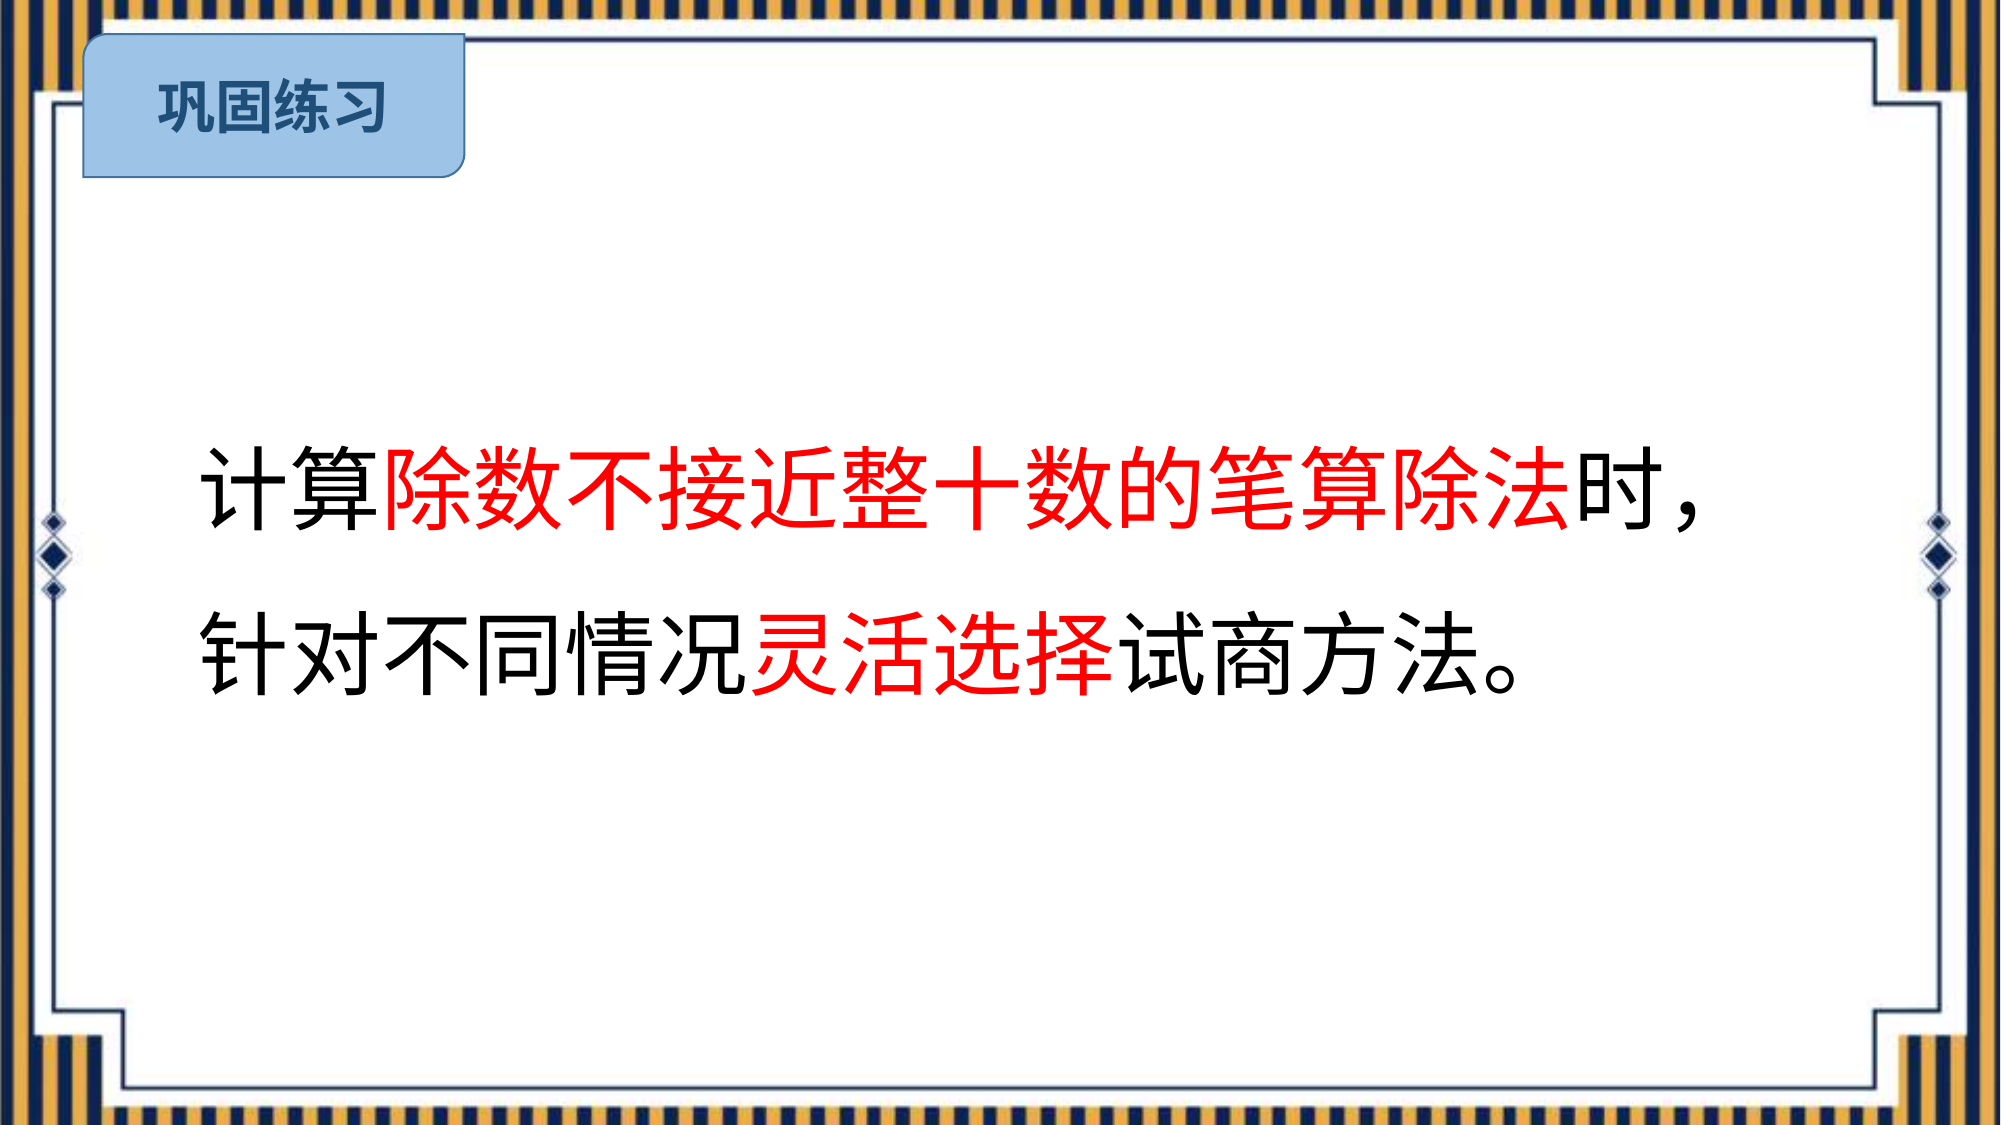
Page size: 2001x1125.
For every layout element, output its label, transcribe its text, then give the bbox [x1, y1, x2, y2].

picture [0, 0, 2001, 1125]
list 计算除数不接近整十数的笔算除法时，针对不同情况灵活选择试商方法。 [182, 369, 1731, 1084]
text_box 巩固练习 [82, 32, 466, 179]
